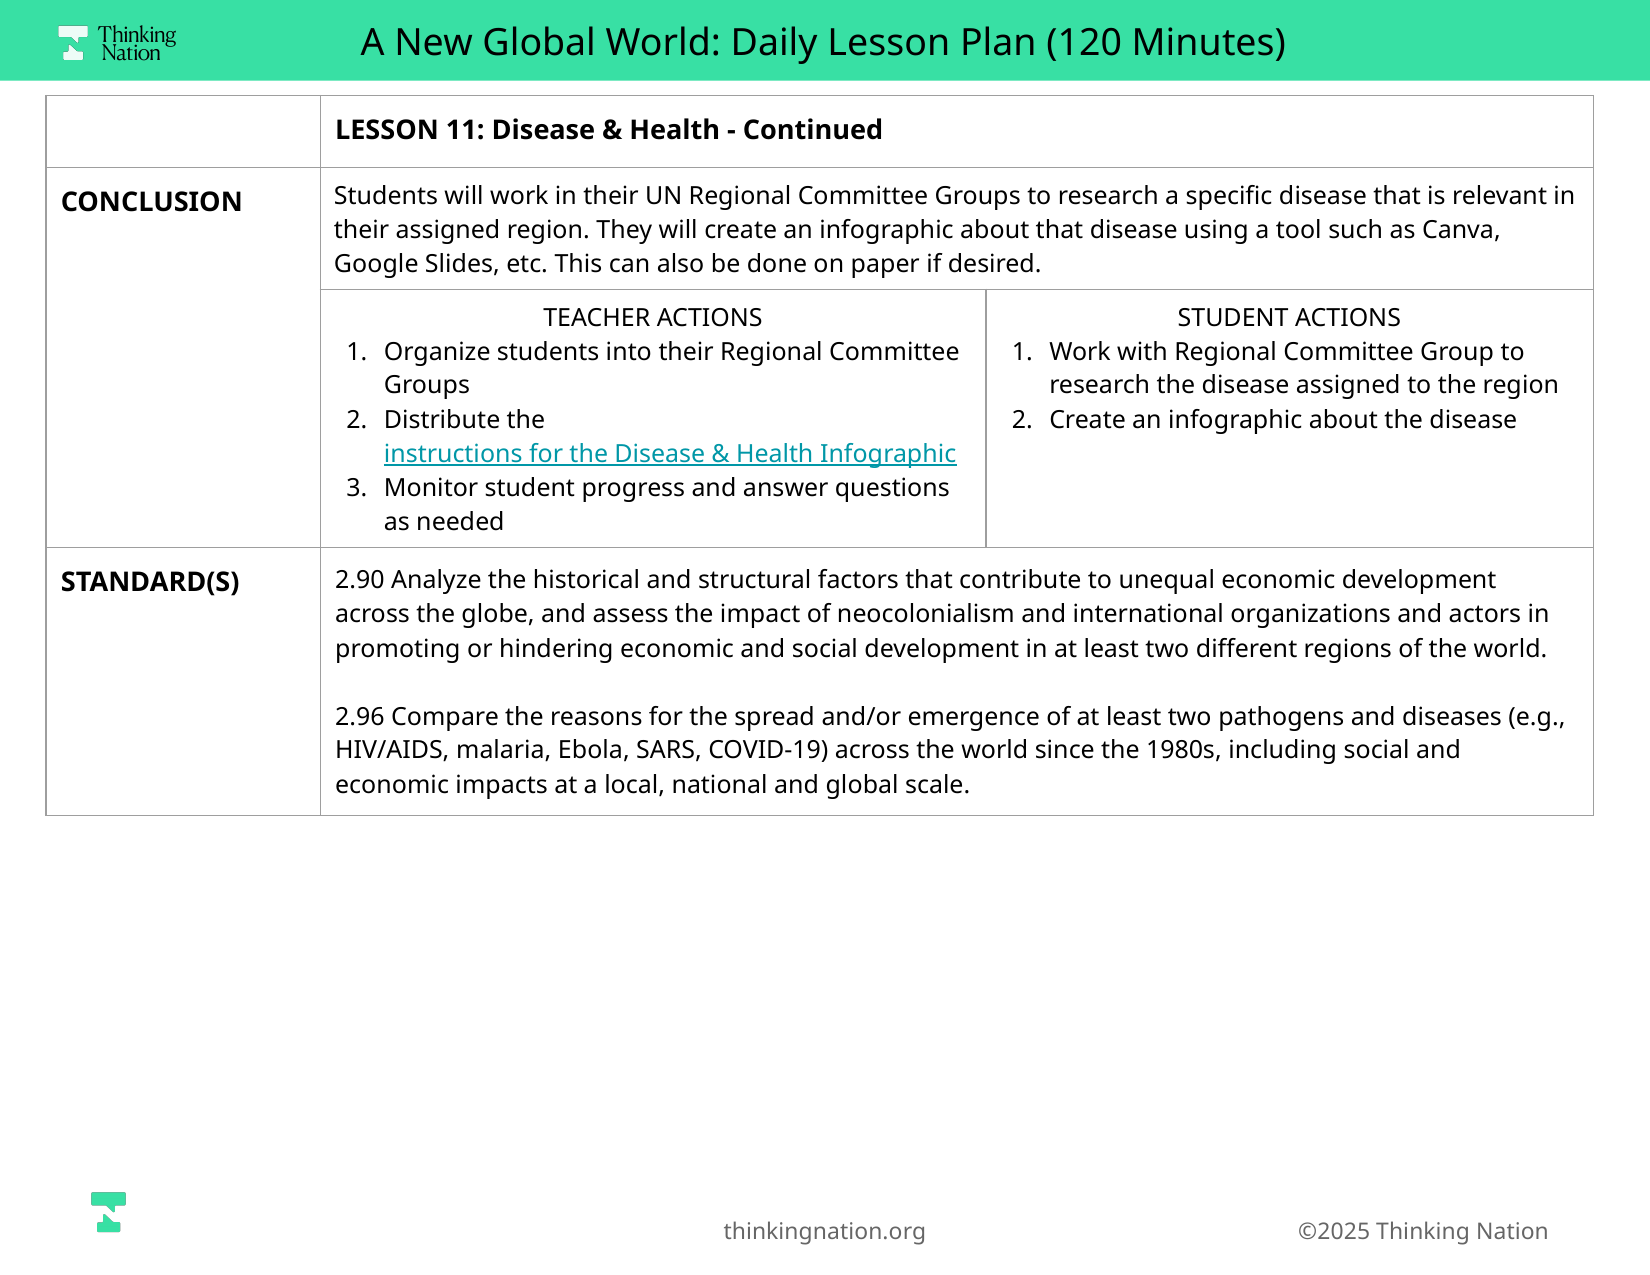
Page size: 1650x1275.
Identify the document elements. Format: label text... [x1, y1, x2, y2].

text_box A New Global World: Daily Lesson Plan (120 Minutes) [0, 0, 1650, 81]
table_cell STUDENT ACTIONS Work with Regional Committee Group to research the disease assigned to the region Create an infographic about the disease [987, 290, 1593, 547]
table_cell STANDARD(S) [47, 548, 320, 815]
table_header LESSON 11: Disease & Health - Continued [321, 96, 1593, 167]
text_box thinkingnation.org [629, 1200, 1021, 1240]
table_cell Students will work in their UN Regional Committee Groups to research a specific disease that is relevant in their assigned region. They will create an infographic about that disease using a tool such as Canva, Google Slides, etc. This can also be done on paper if desired. [321, 168, 1593, 289]
picture [80, 1184, 136, 1240]
table_cell TEACHER ACTIONS Organize students into their Regional Committee Groups Distribute the instructions for the Disease & Health Infographic Monitor student progress and answer questions as needed [321, 290, 985, 547]
table_cell CONCLUSION [47, 168, 320, 547]
picture [45, 14, 180, 85]
text_box ©2025 Thinking Nation [1174, 1200, 1566, 1240]
table_header [47, 96, 320, 167]
table_cell 2.90 Analyze the historical and structural factors that contribute to unequal economic development across the globe, and assess the impact of neocolonialism and international organizations and actors in promoting or hindering economic and social development in at least two different regions of the world. 2.96 Compare the reasons for the spread and/or emergence of at least two pathogens and diseases (e.g., HIV/AIDS, malaria, Ebola, SARS, COVID-19) across the world since the 1980s, including social and economic impacts at a local, national and global scale. [321, 548, 1593, 815]
